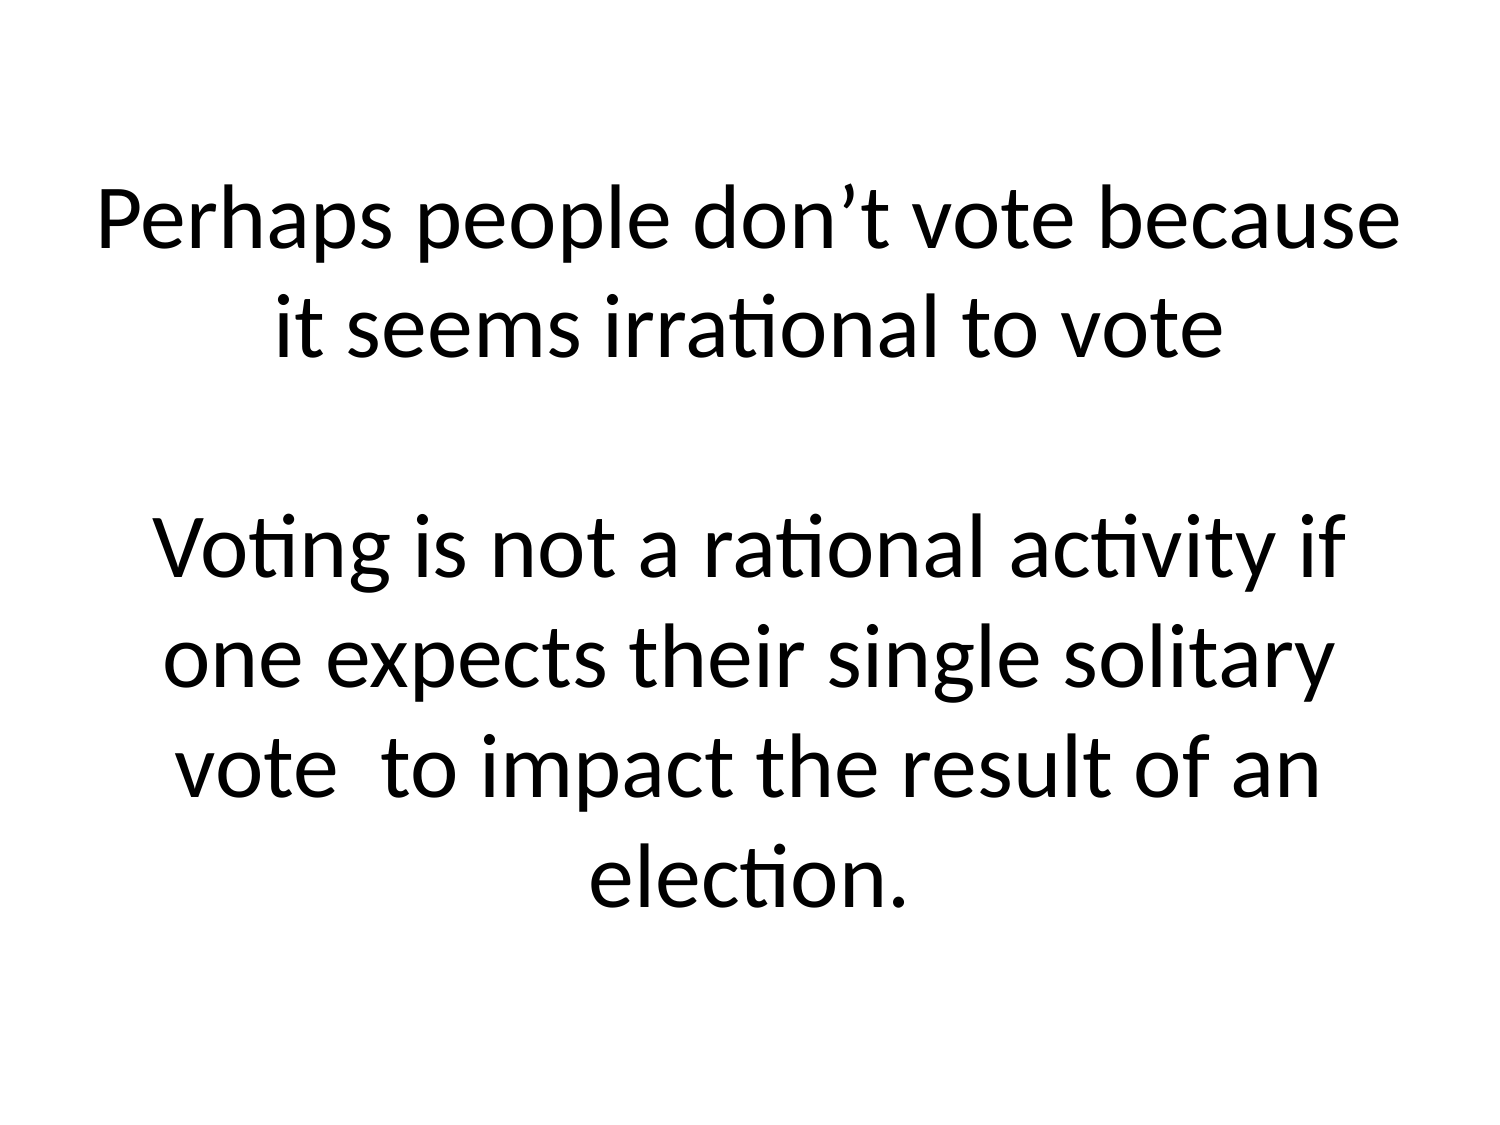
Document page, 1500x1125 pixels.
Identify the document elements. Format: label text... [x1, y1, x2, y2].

title Perhaps people don’t vote because it seems irrational to vote Voting is not a rational activity if one expects their single solitary vote to impact the result of an election. [74, 44, 1426, 1038]
